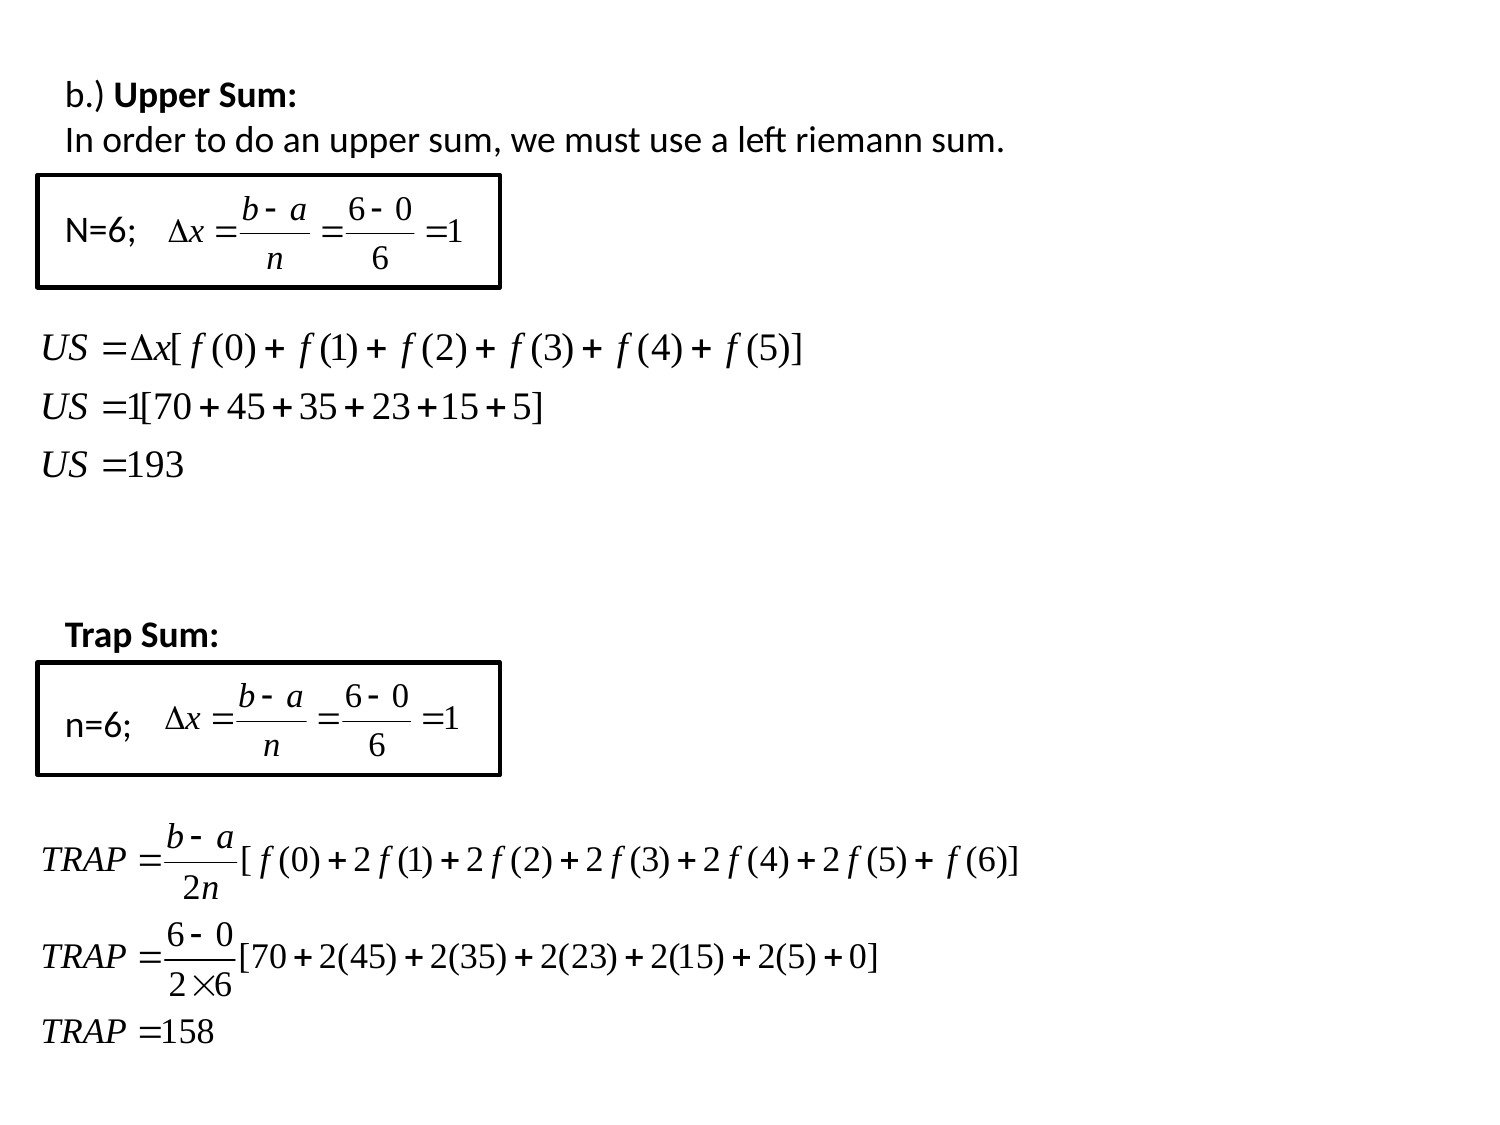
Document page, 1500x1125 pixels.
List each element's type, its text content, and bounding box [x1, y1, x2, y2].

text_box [37, 812, 1024, 1051]
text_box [162, 187, 467, 278]
text_box b.) Upper Sum: In order to do an upper sum, we must use a left riemann sum. N=6; Trap Sum: n=6; [49, 62, 1463, 798]
text_box [35, 173, 502, 290]
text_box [158, 674, 463, 765]
text_box [35, 660, 502, 777]
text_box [37, 324, 808, 488]
